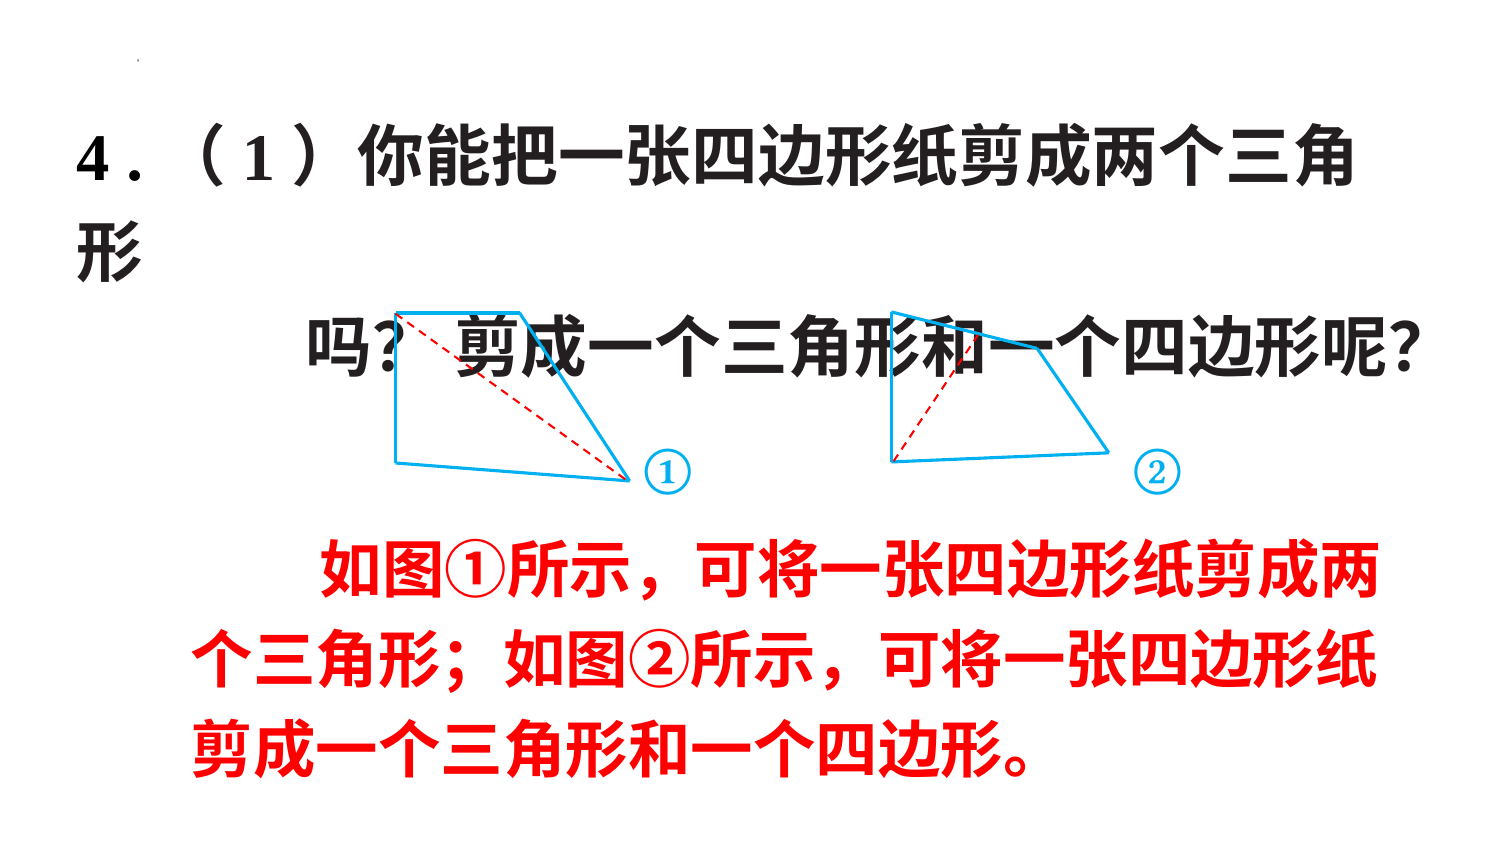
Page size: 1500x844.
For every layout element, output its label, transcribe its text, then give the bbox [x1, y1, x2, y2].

text_box 如图①所示，可将一张四边形纸剪成两个三角形；如图②所示，可将一张四边形纸剪成一个三角形和一个四边形。 [176, 507, 1409, 792]
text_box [891, 311, 1211, 504]
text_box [395, 312, 721, 504]
text_box 4 .（1）你能把一张四边形纸剪成两个三角形 吗？ 剪成一个三角形和一个四边形呢？ [61, 90, 1439, 289]
